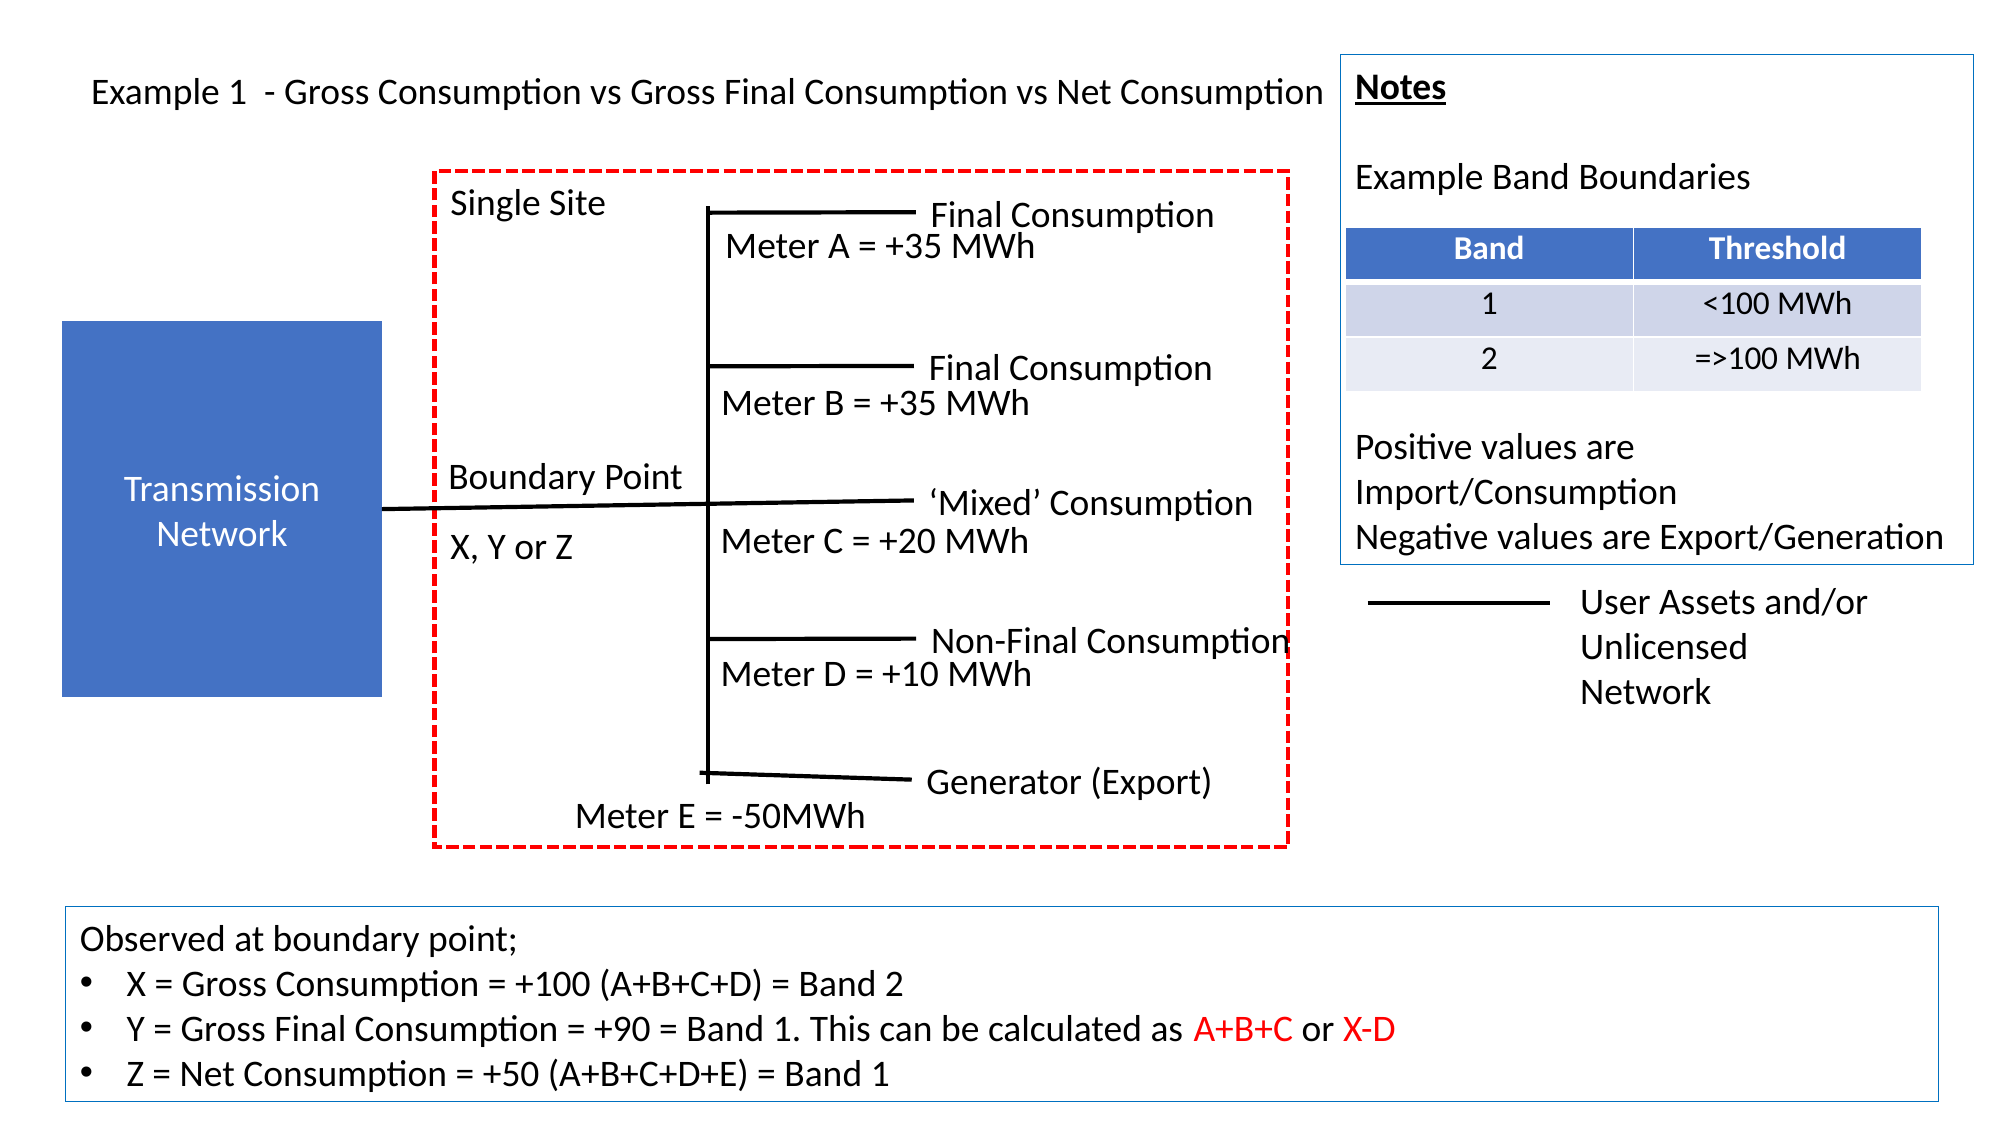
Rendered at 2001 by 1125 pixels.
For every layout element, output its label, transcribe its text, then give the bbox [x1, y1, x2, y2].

text_box Meter D = +10 MWh [709, 641, 1080, 701]
table_cell 1 [1346, 285, 1633, 336]
text_box Non-Final Consumption [916, 608, 1306, 669]
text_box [699, 772, 708, 781]
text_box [709, 500, 912, 510]
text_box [709, 772, 912, 781]
text_box Meter A = +35 MWh [710, 213, 1051, 274]
text_box Meter B = +35 MWh [709, 370, 1046, 431]
text_box Single Site [435, 170, 622, 231]
table_cell <100 MWh [1634, 285, 1921, 336]
text_box Final Consumption [915, 182, 1231, 243]
text_box Meter C = +20 MWh [709, 509, 1073, 569]
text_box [381, 500, 708, 510]
table_header Threshold [1634, 228, 1921, 279]
text_box User Assets and/or Unlicensed Network [1565, 569, 1889, 720]
table_header Band [1346, 228, 1633, 279]
text_box Generator (Export) [911, 749, 1360, 810]
text_box Notes Example Band Boundaries Positive values are Import/Consumption Negative values are Export/Generation [1340, 54, 1974, 565]
text_box Observed at boundary point; X = Gross Consumption = +100 (A+B+C+D) = Band 2 Y = Gross Final Consumption = +90 = Band 1. This can be calculated as A+B+C or X-D Z = Net Consumption = +50 (A+B+C+D+E) = Band 1 [65, 906, 1939, 1102]
table_cell =>100 MWh [1634, 338, 1921, 391]
table_cell 2 [1346, 338, 1633, 391]
text_box Meter E = -50MWh [559, 783, 882, 844]
text_box Transmission Network [62, 321, 382, 697]
text_box Example 1 - Gross Consumption vs Gross Final Consumption vs Net Consumption [76, 59, 1340, 120]
text_box Boundary Point [433, 444, 698, 500]
text_box Final Consumption [913, 336, 1229, 396]
text_box [433, 170, 1289, 636]
text_box ‘Mixed’ Consumption [913, 470, 1269, 531]
text_box [433, 510, 1289, 848]
text_box X, Y or Z [435, 514, 589, 575]
